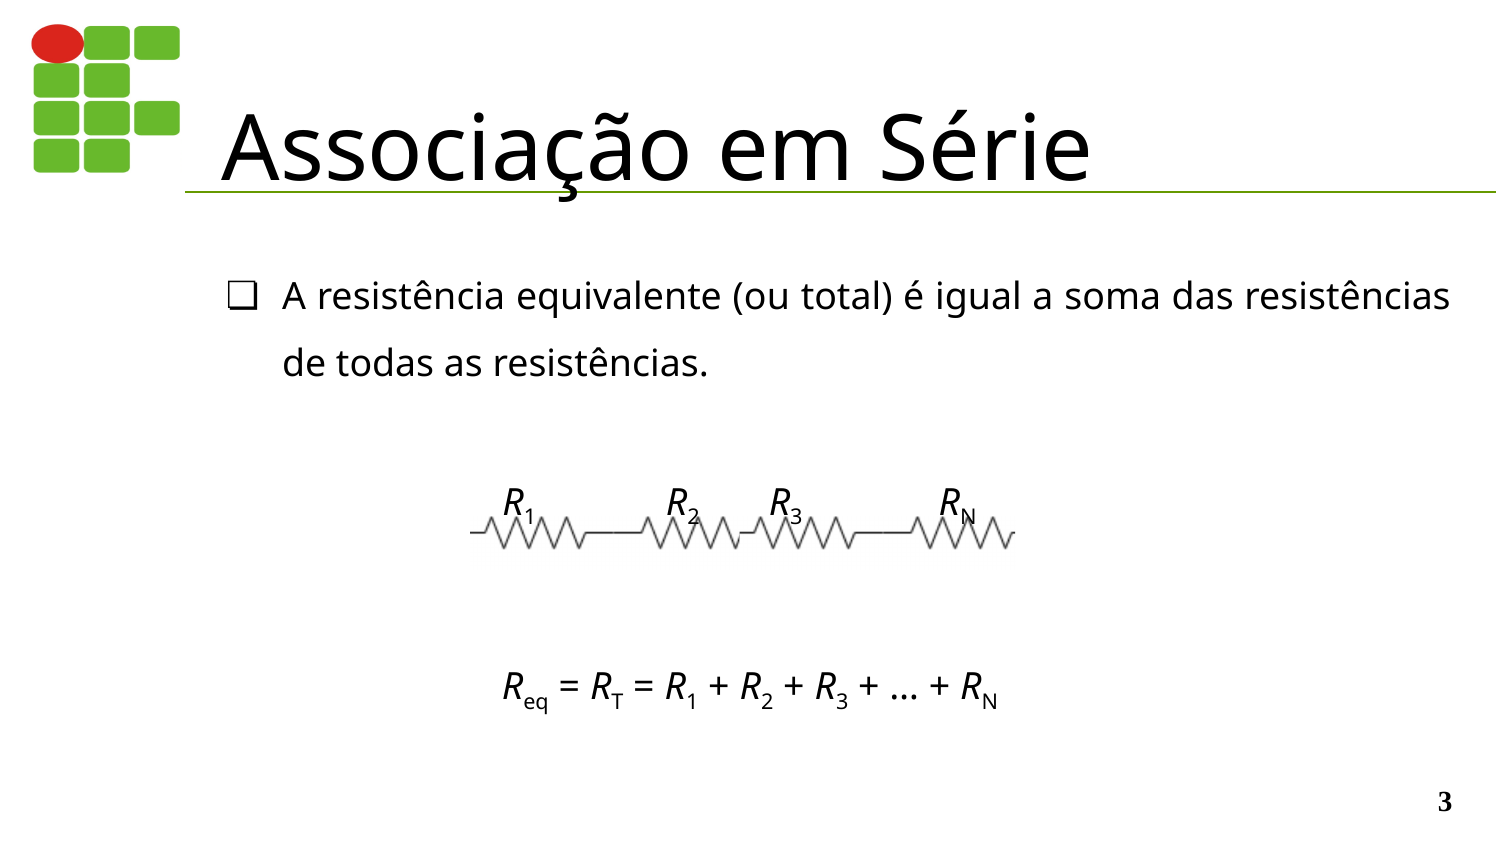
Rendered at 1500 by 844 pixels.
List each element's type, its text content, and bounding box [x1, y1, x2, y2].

list R1 [487, 444, 569, 514]
list RN [923, 444, 1005, 514]
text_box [469, 516, 1016, 570]
picture [29, 23, 182, 174]
list R2 [650, 444, 732, 514]
list Req = RT = R1 + R2 + R3 + … + RN [256, 629, 1243, 703]
list A resistência equivalente (ou total) é igual a soma das resistências de todas as resistências. [192, 241, 1468, 364]
list R3 [753, 444, 835, 514]
text_box ‹#› [1155, 768, 1468, 825]
title Associação em Série [206, 26, 1468, 207]
